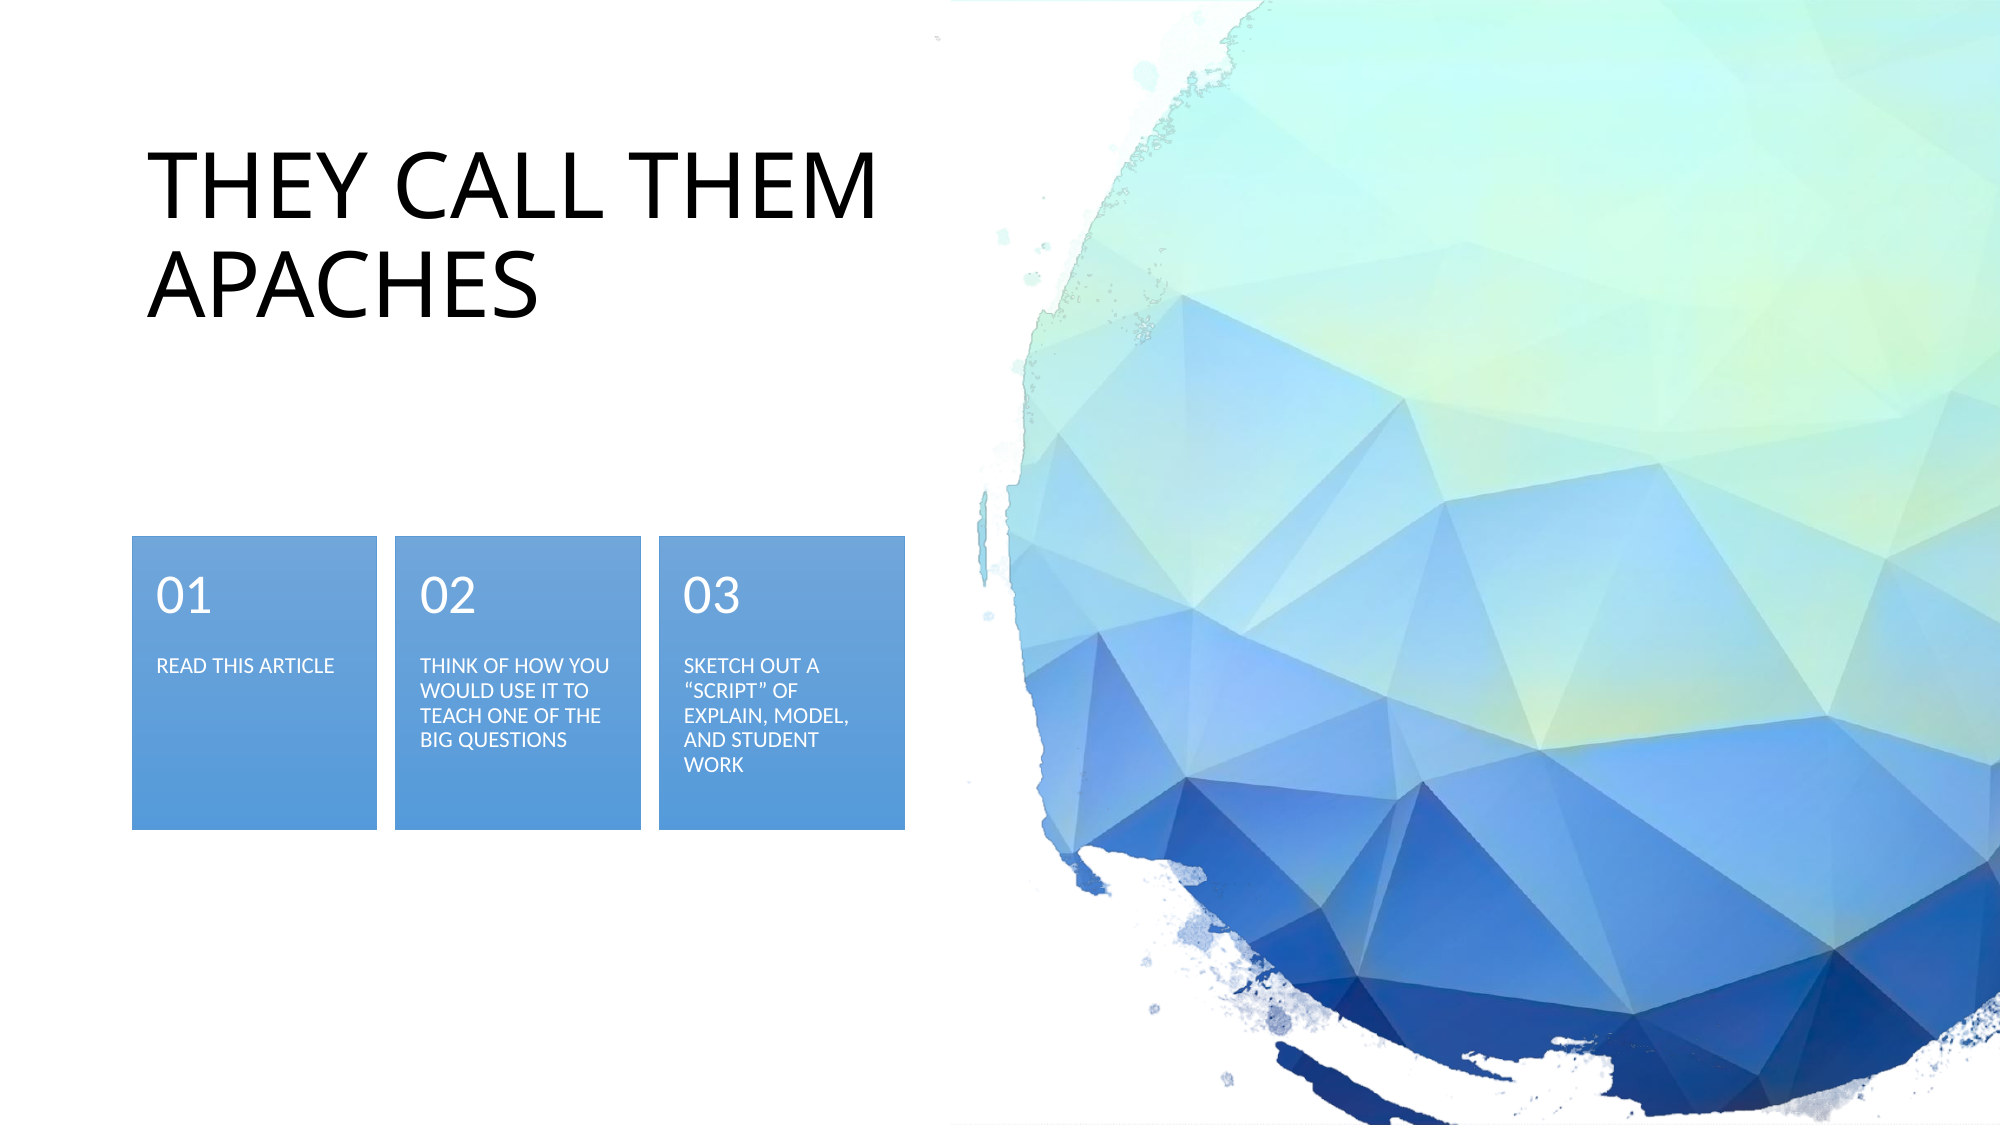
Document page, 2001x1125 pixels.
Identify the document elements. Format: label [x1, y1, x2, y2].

picture [0, 0, 2000, 1125]
list [131, 372, 905, 995]
